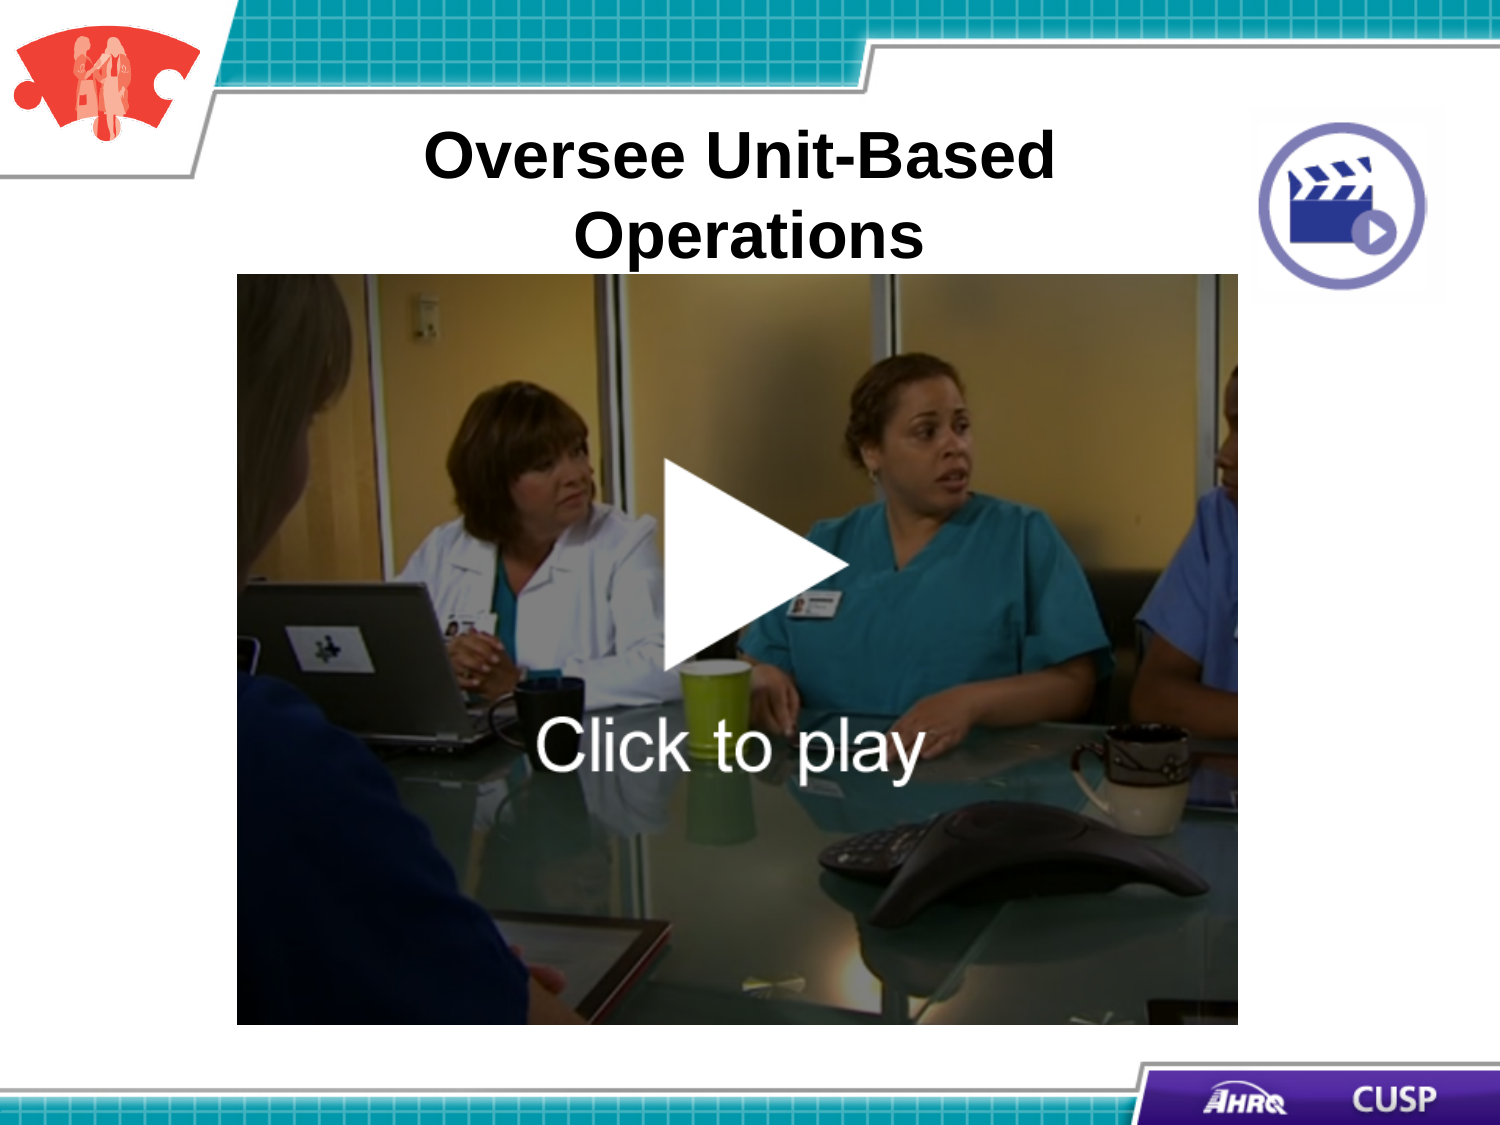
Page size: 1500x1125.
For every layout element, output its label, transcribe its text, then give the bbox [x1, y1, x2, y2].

picture [0, 0, 1500, 1125]
title Oversee Unit-Based Operations [0, 121, 1182, 263]
